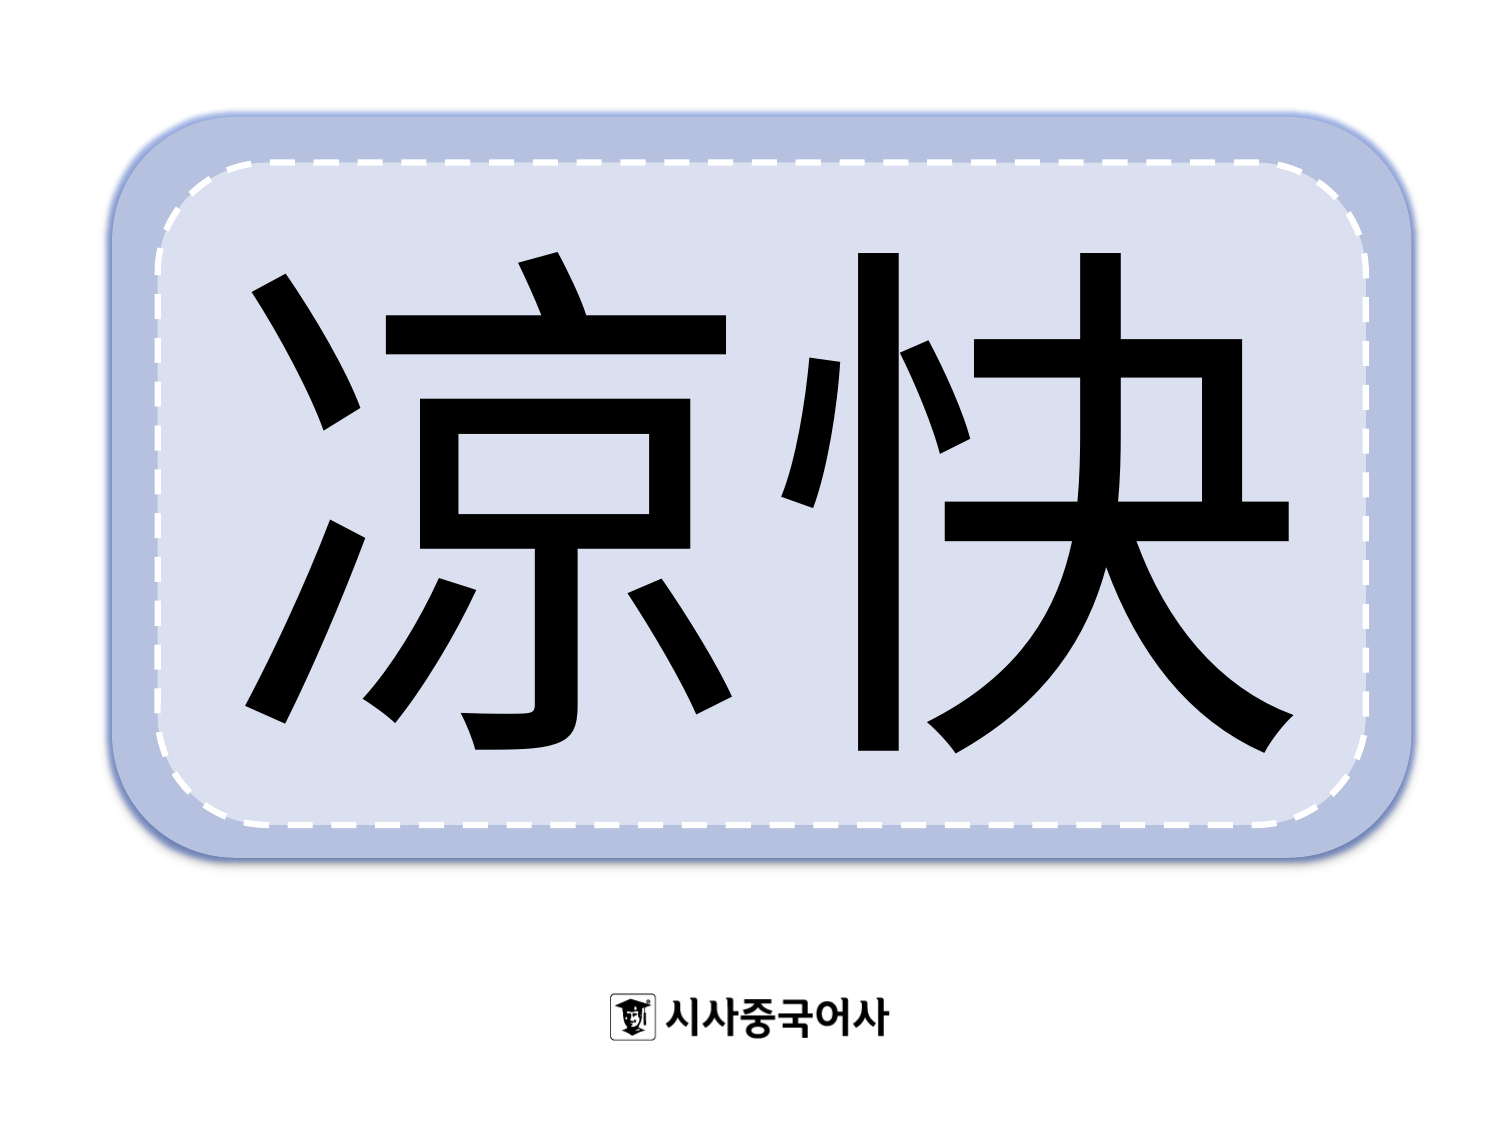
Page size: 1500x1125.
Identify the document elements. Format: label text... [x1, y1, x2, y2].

text_box 凉快 [162, 160, 1371, 824]
picture [602, 987, 898, 1047]
